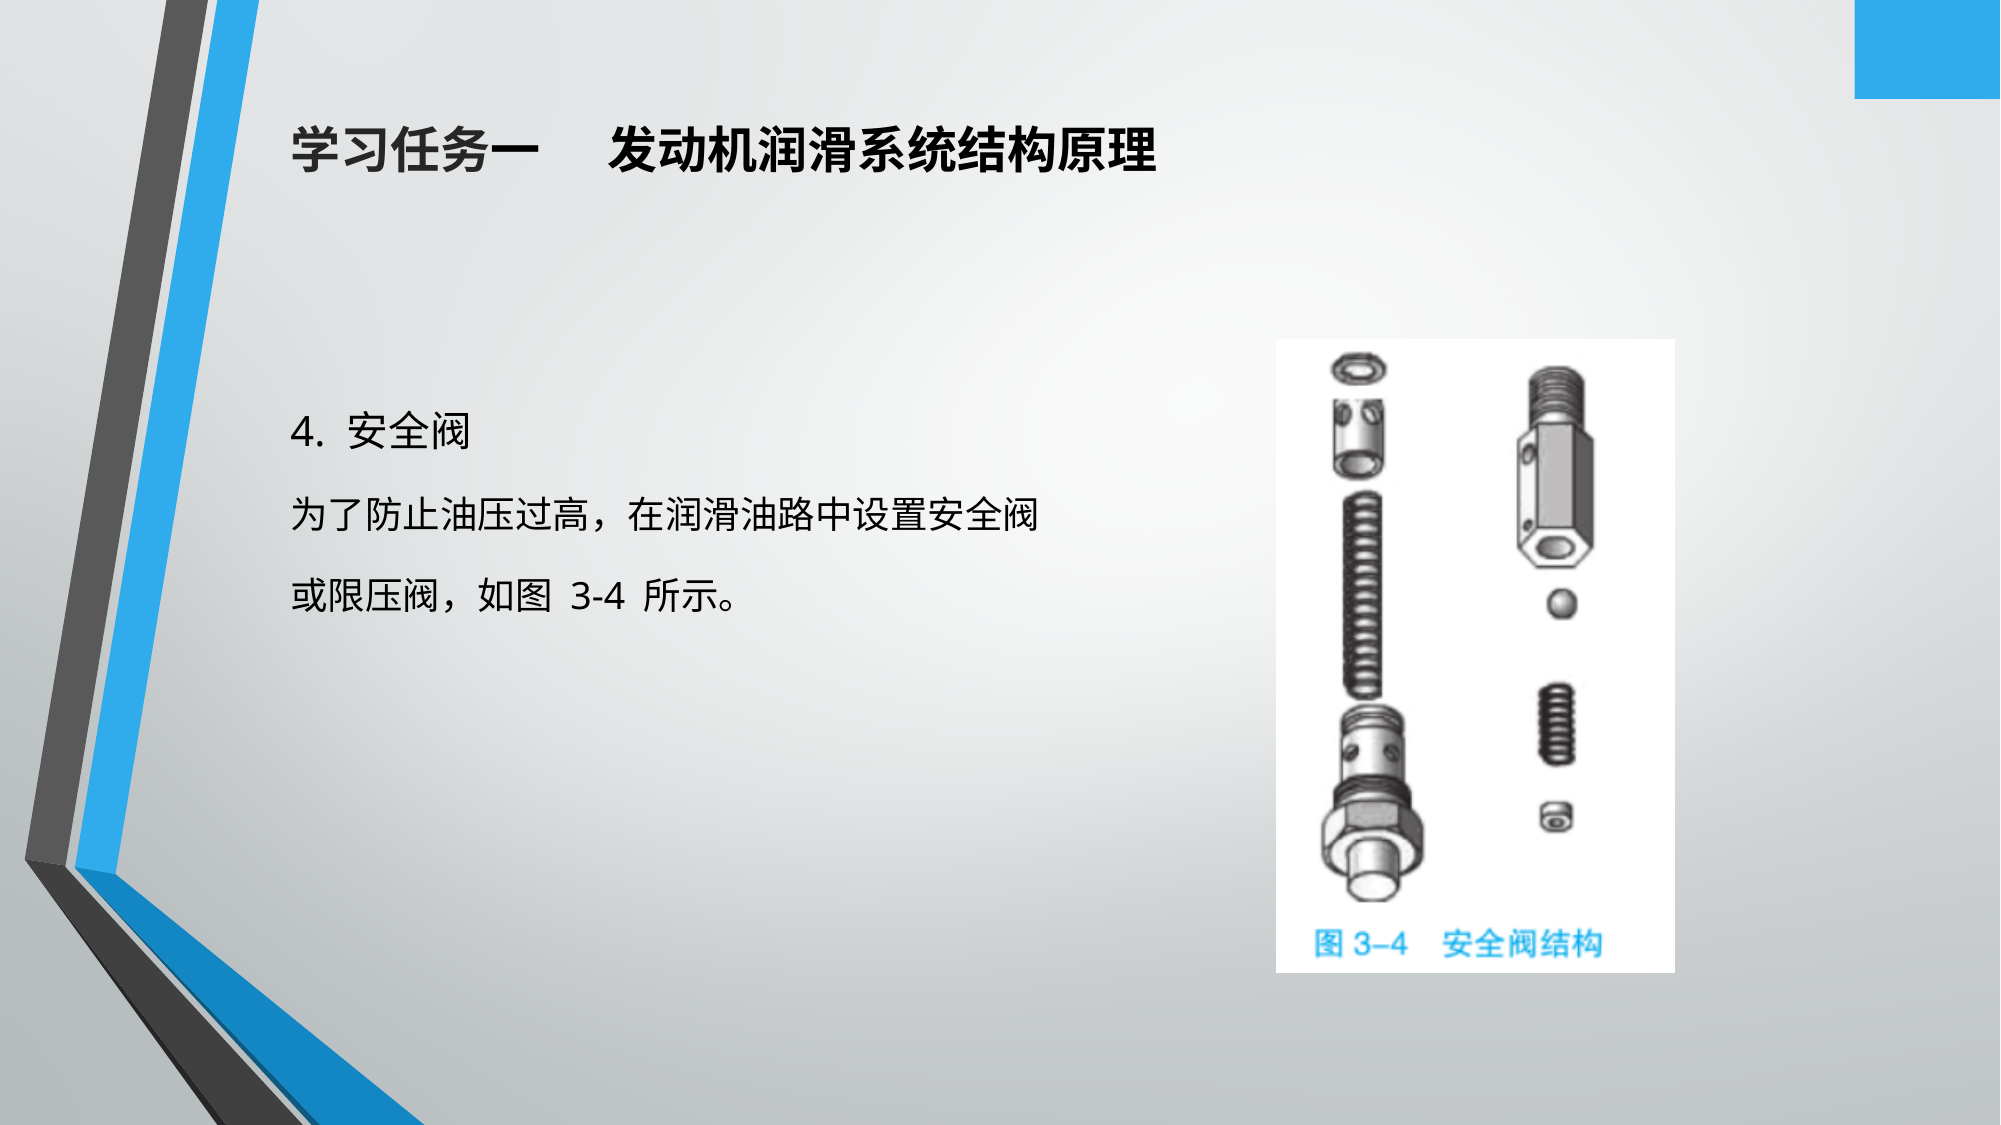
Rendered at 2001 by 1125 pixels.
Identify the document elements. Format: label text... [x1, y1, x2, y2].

text_box [1853, 0, 2000, 100]
picture [1276, 339, 1676, 973]
text_box 4. 安全阀 为了防止油压过高，在润滑油路中设置安全阀 或限压阀，如图 3-4 所示。 [275, 357, 1318, 1113]
text_box 学习任务一 发动机润滑系统结构原理 [275, 98, 1987, 230]
